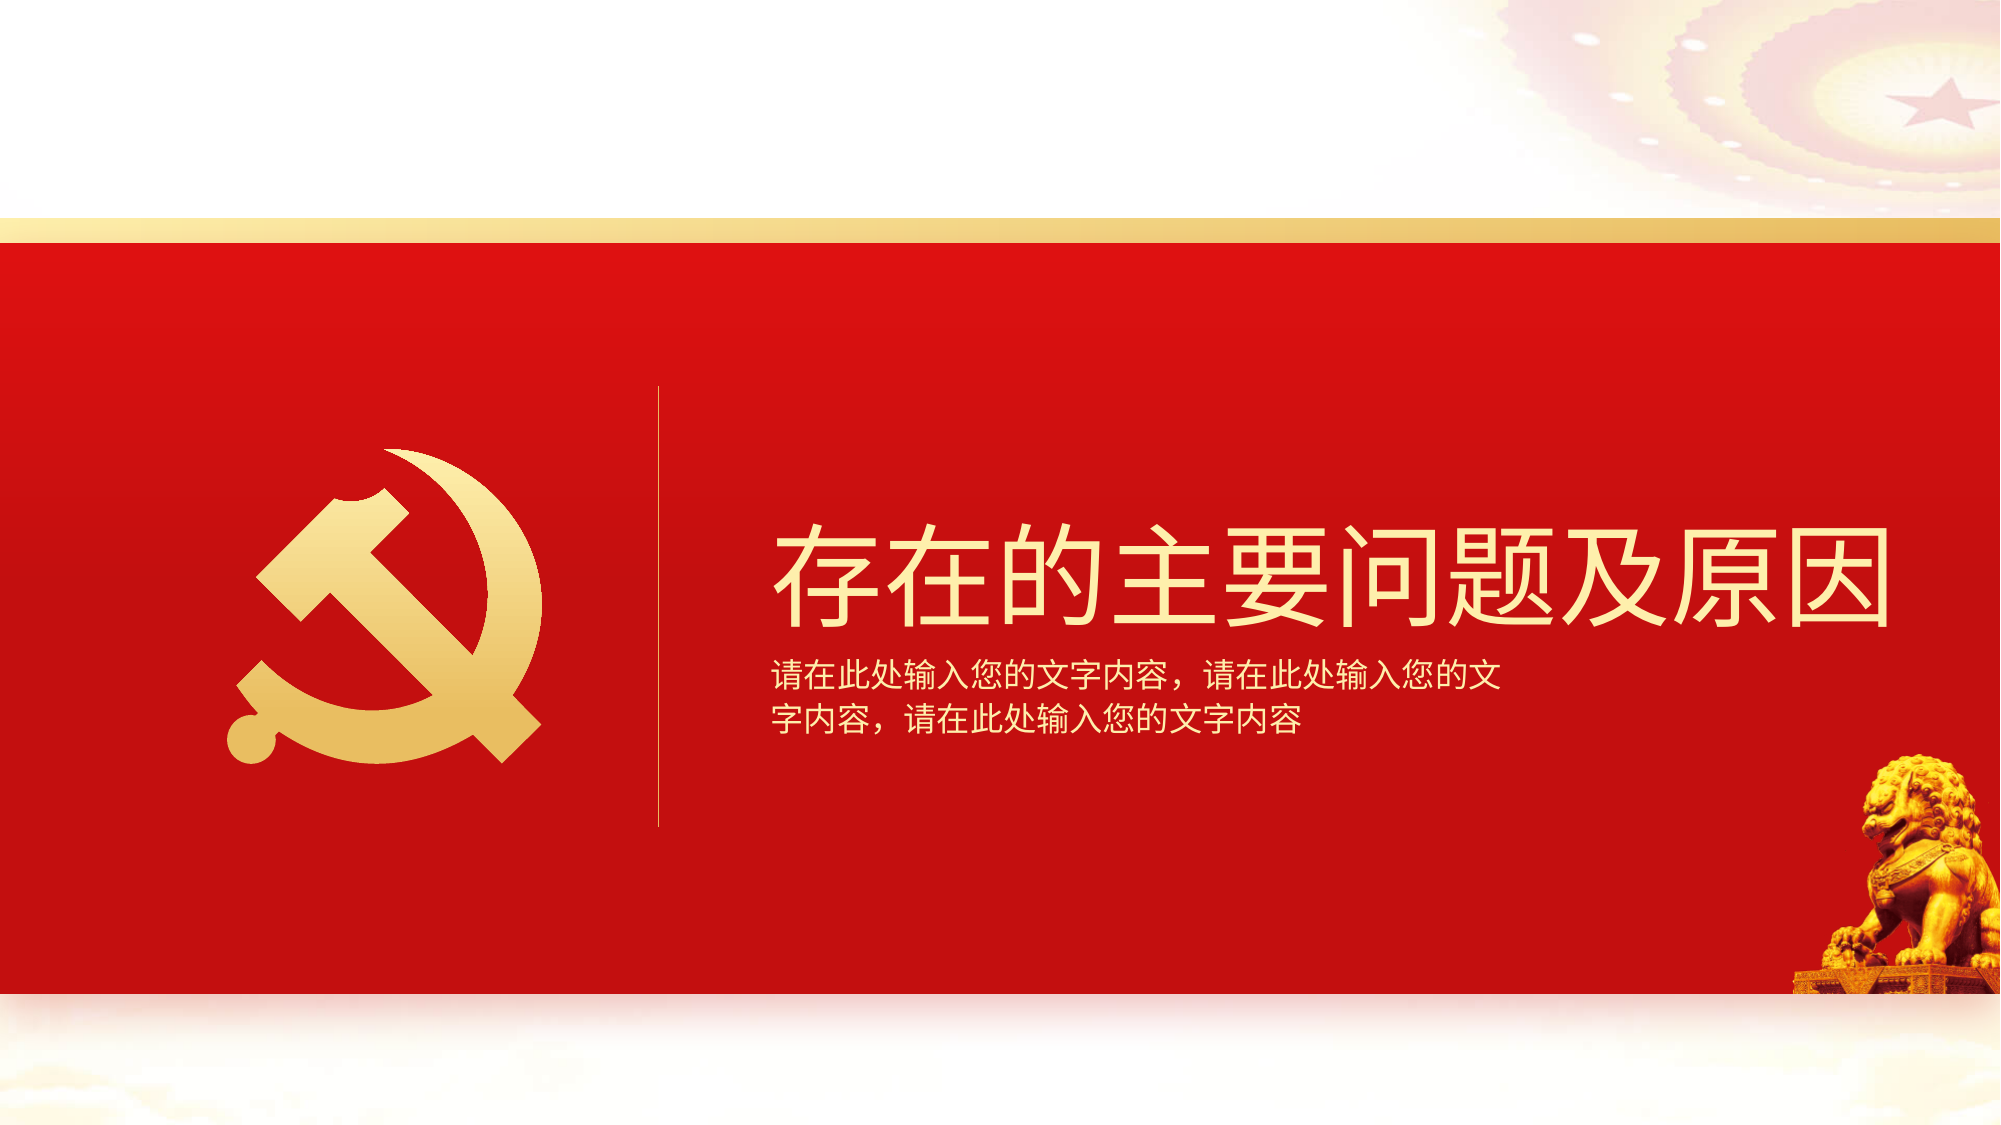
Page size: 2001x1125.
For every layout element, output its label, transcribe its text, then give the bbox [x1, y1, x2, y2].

picture [0, 995, 2000, 1125]
text_box 请在此处输入您的文字内容，请在此处输入您的文字内容，请在此处输入您的文字内容 [755, 643, 1532, 746]
text_box 存在的主要问题及原因 [755, 485, 1940, 649]
text_box [0, 218, 2000, 243]
text_box [227, 449, 542, 764]
picture [0, 0, 2000, 218]
picture [1792, 754, 2000, 994]
text_box [0, 243, 2000, 995]
